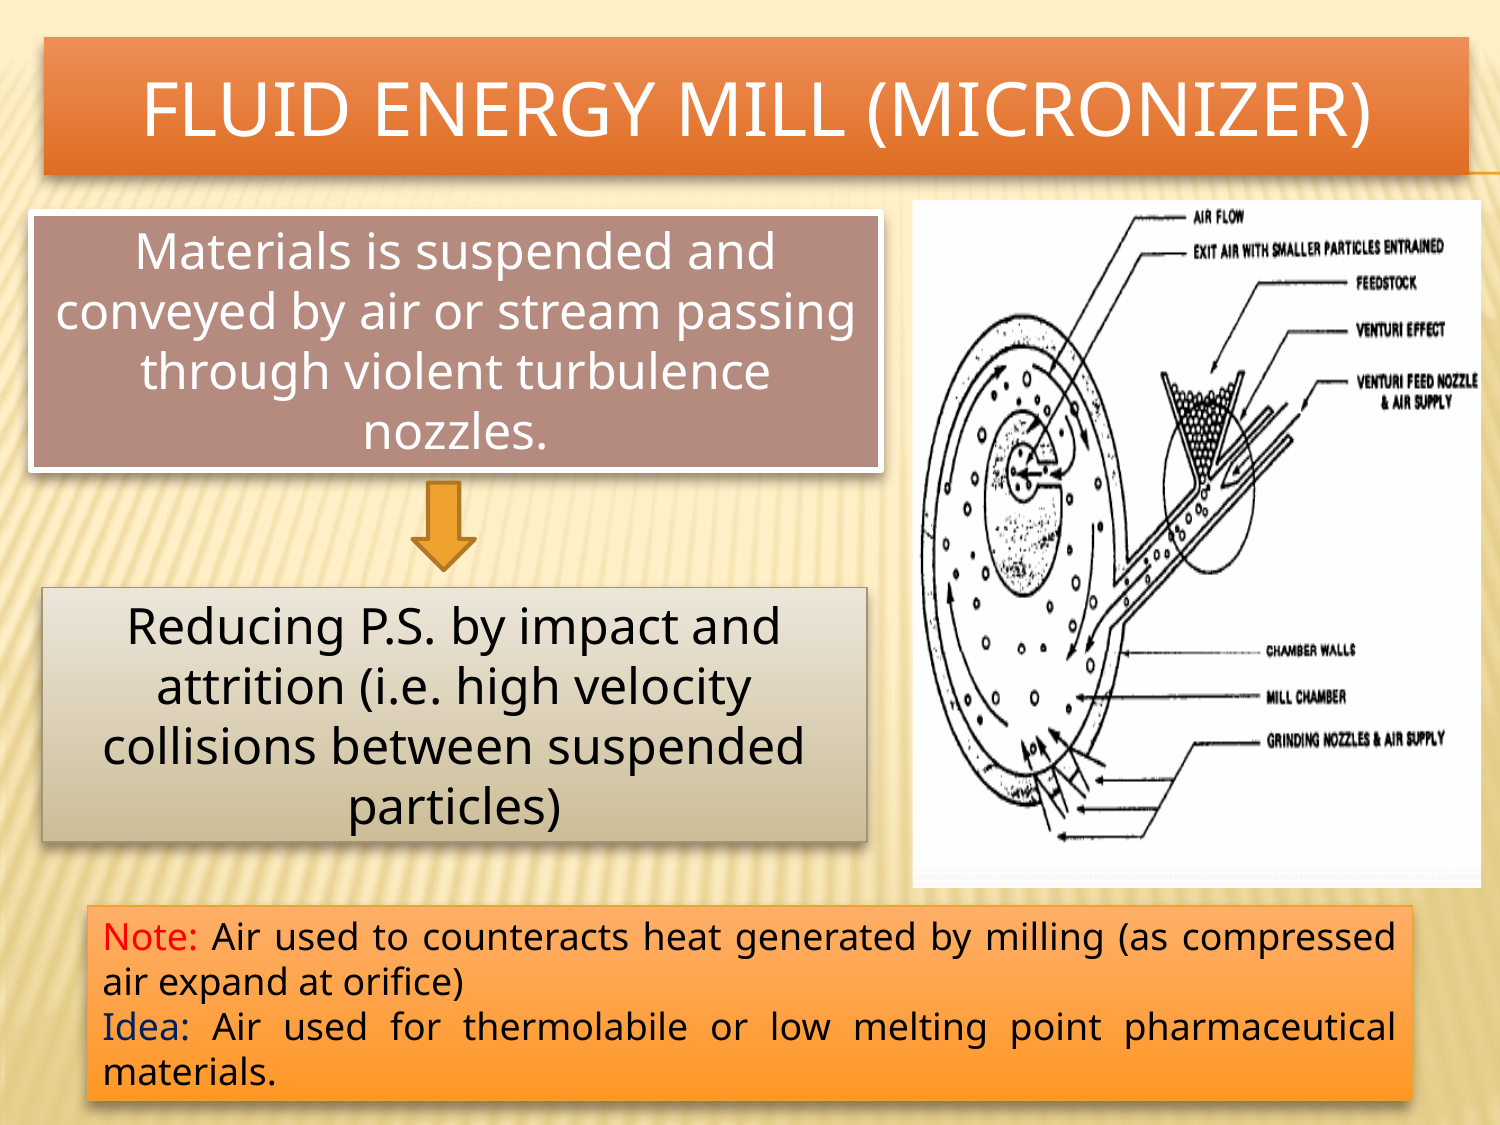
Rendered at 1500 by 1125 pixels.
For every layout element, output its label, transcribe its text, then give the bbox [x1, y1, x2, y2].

text_box Reducing P.S. by impact and attrition (i.e. high velocity collisions between suspended particles) [41, 587, 868, 843]
title Fluid energy mill (Micronizer) [43, 37, 1469, 175]
list Materials is suspended and conveyed by air or stream passing through violent turbulence nozzles. [28, 209, 884, 473]
text_box [410, 480, 477, 573]
picture [912, 199, 1482, 888]
text_box Note: Air used to counteracts heat generated by milling (as compressed air expand at orifice) Idea: Air used for thermolabile or low melting point pharmaceutical materials. [87, 905, 1413, 1101]
